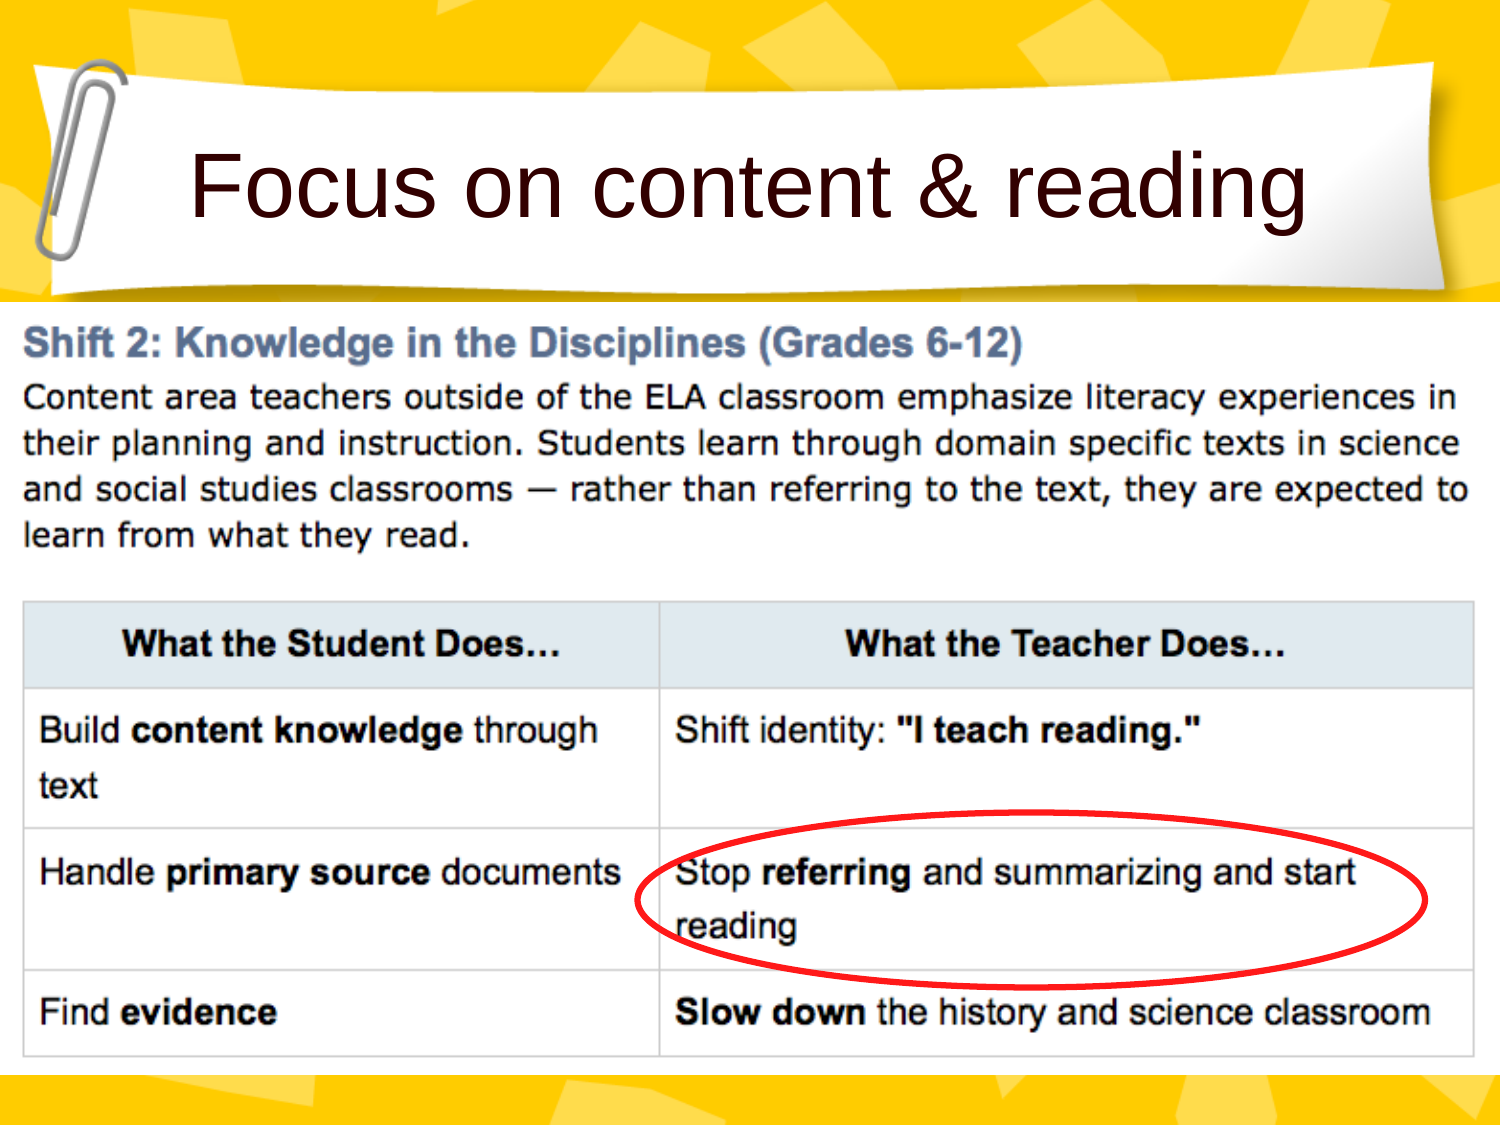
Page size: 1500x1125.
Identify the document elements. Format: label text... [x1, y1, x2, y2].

picture [0, 0, 1500, 1125]
title Focus on content & reading [112, 87, 1388, 276]
